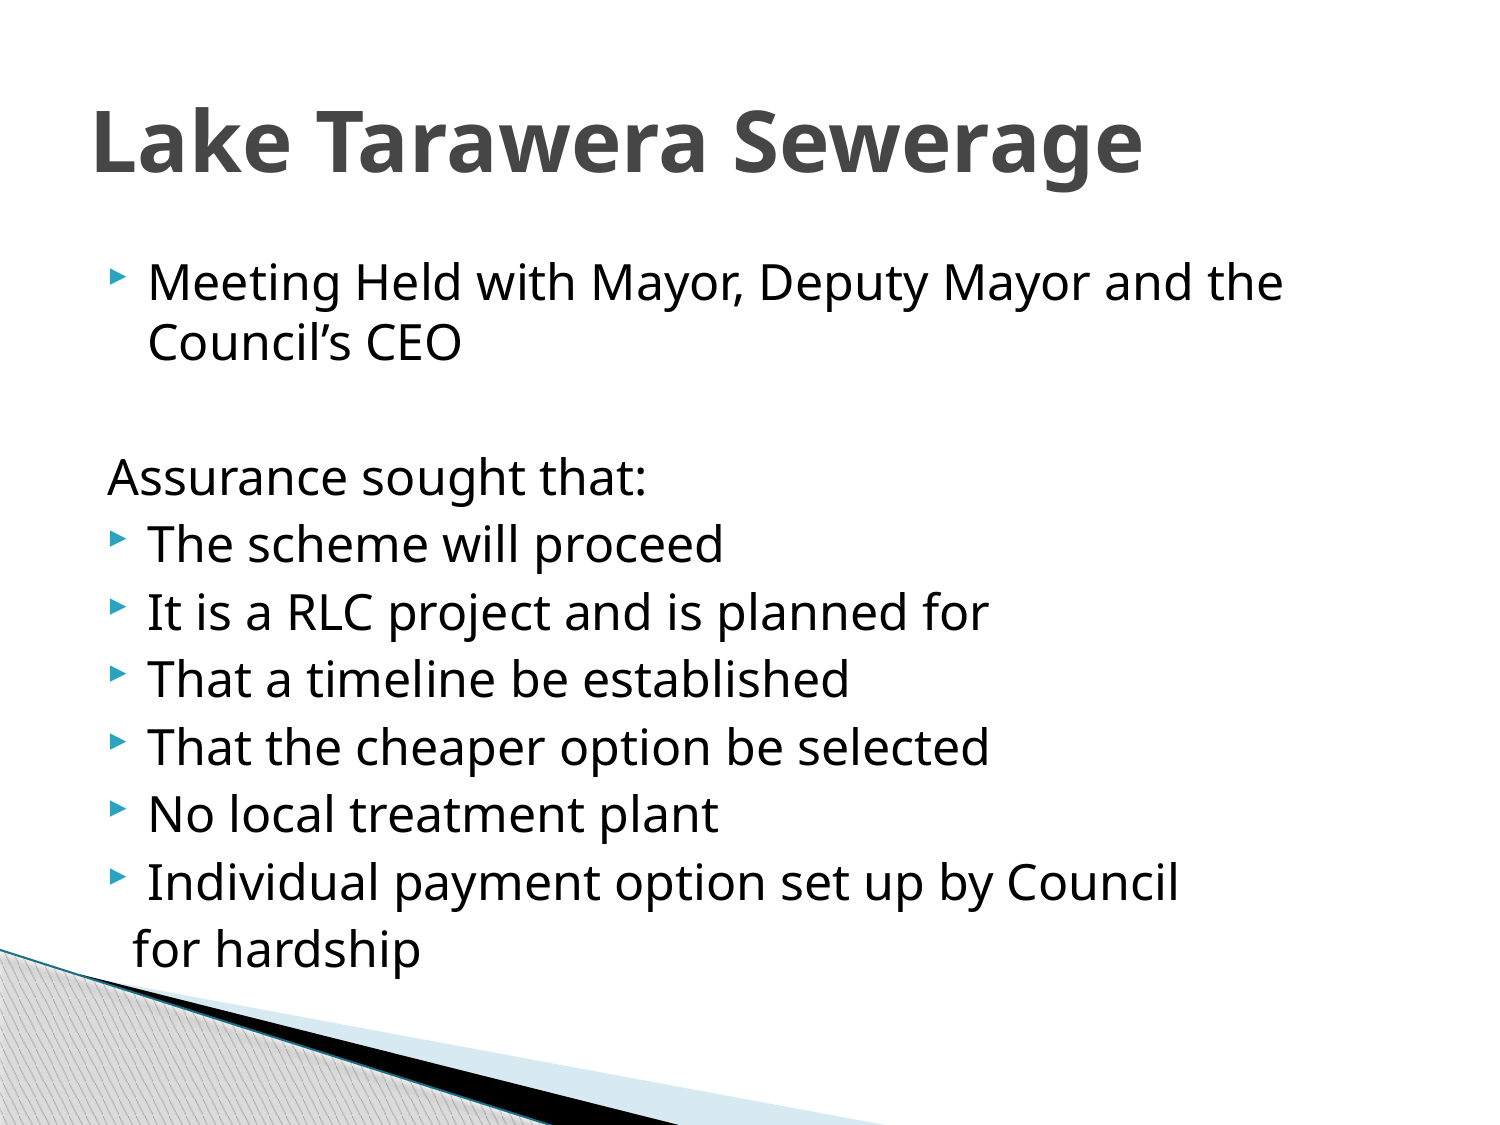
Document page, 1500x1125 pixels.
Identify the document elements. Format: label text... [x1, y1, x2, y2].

list Meeting Held with Mayor, Deputy Mayor and the Council’s CEO Assurance sought that: The scheme will proceed It is a RLC project and is planned for That a timeline be established That the cheaper option be selected No local treatment plant Individual payment option set up by Council for hardship [75, 243, 1425, 986]
title Lake Tarawera Sewerage [75, 45, 1425, 233]
